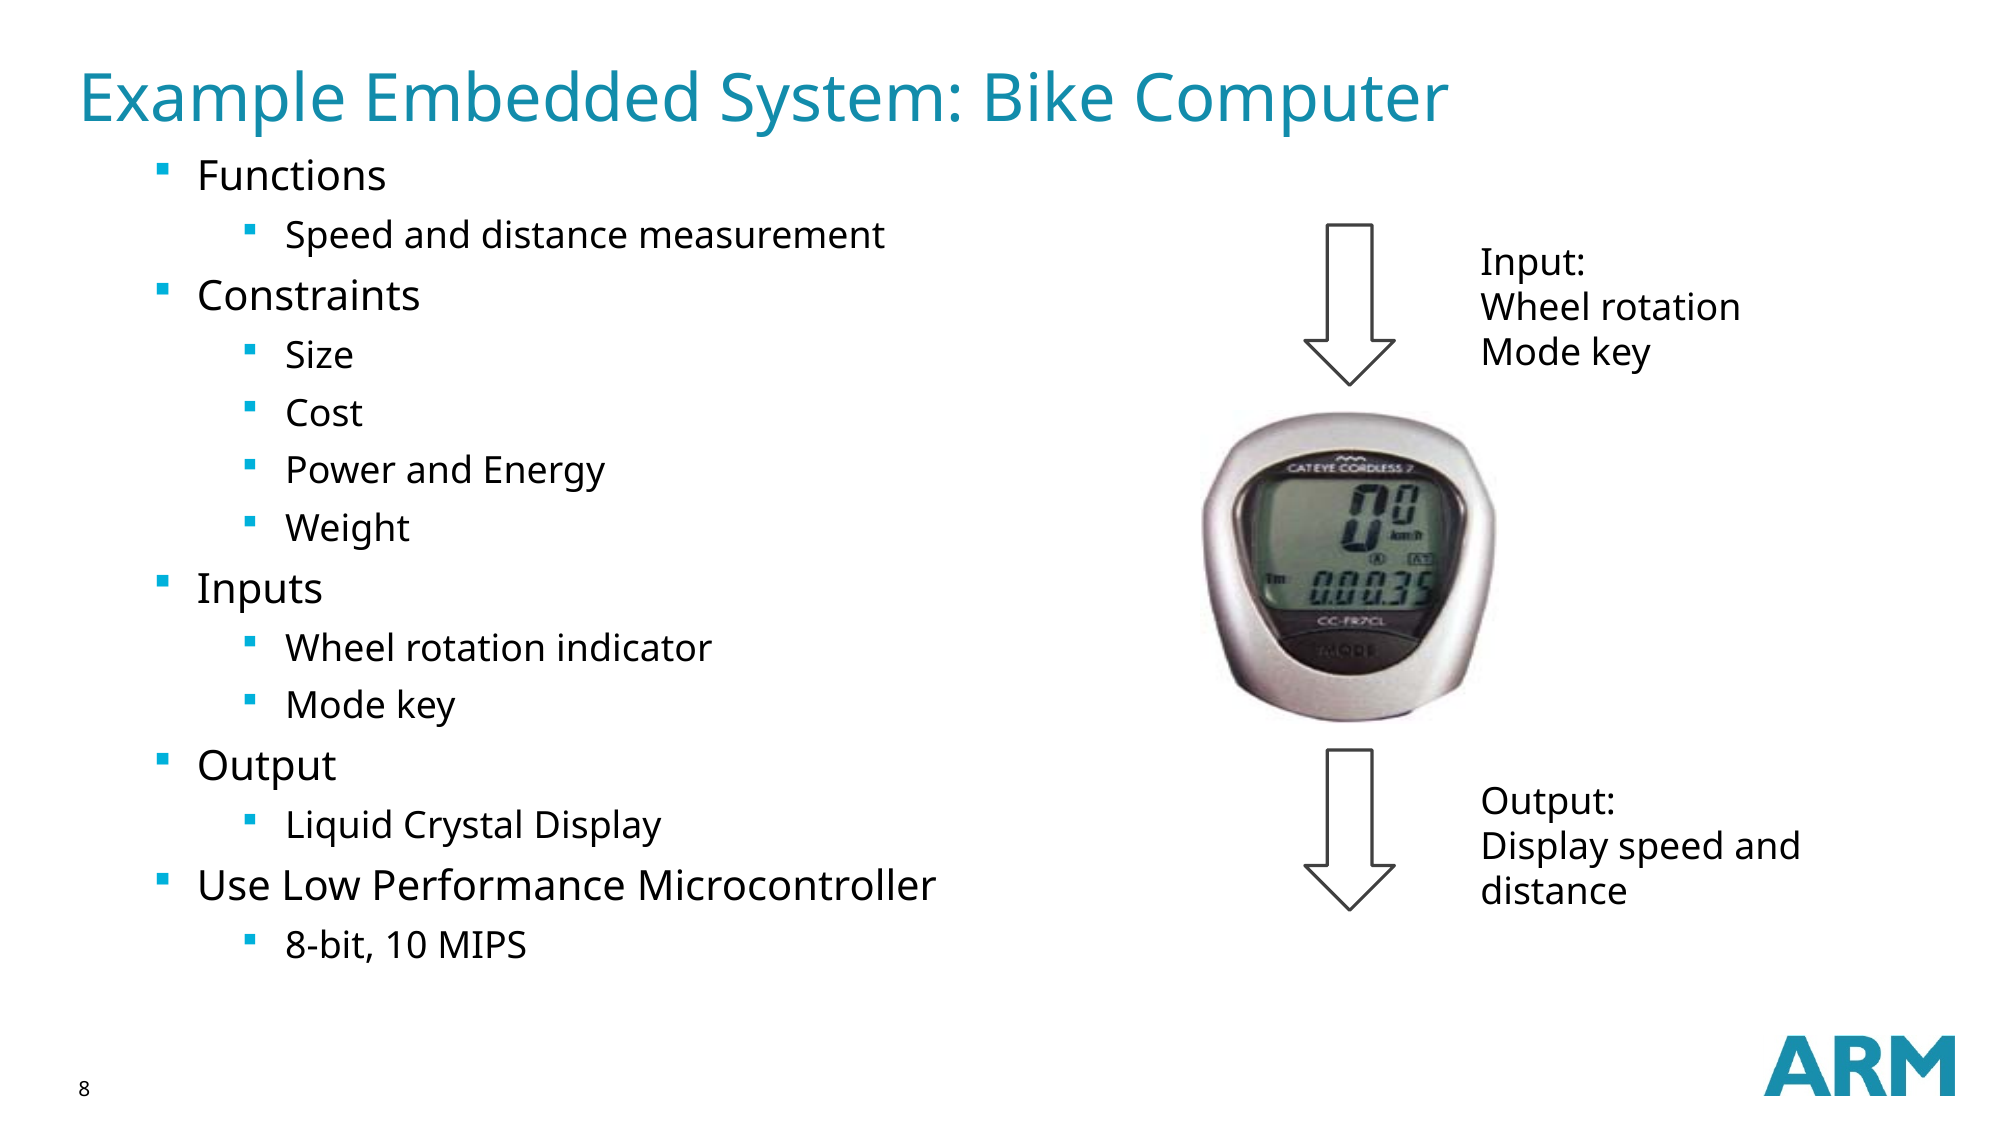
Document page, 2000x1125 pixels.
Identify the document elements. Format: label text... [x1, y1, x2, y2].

title Example Embedded System: Bike Computer [78, 55, 1910, 150]
picture [1200, 409, 1499, 724]
text_box [1304, 224, 1395, 386]
text_box Output: Display speed and distance [1465, 769, 1855, 920]
text_box [1304, 750, 1395, 911]
text_box Input: Wheel rotation Mode key [1465, 230, 1855, 380]
picture [1763, 1035, 1955, 1096]
list Functions Speed and distance measurement Constraints Size Cost Power and Energy Weight Inputs Wheel rotation indicator Mode key Output Liquid Crystal Display Use Low Performance Microcontroller 8-bit, 10 MIPS [153, 148, 1106, 978]
